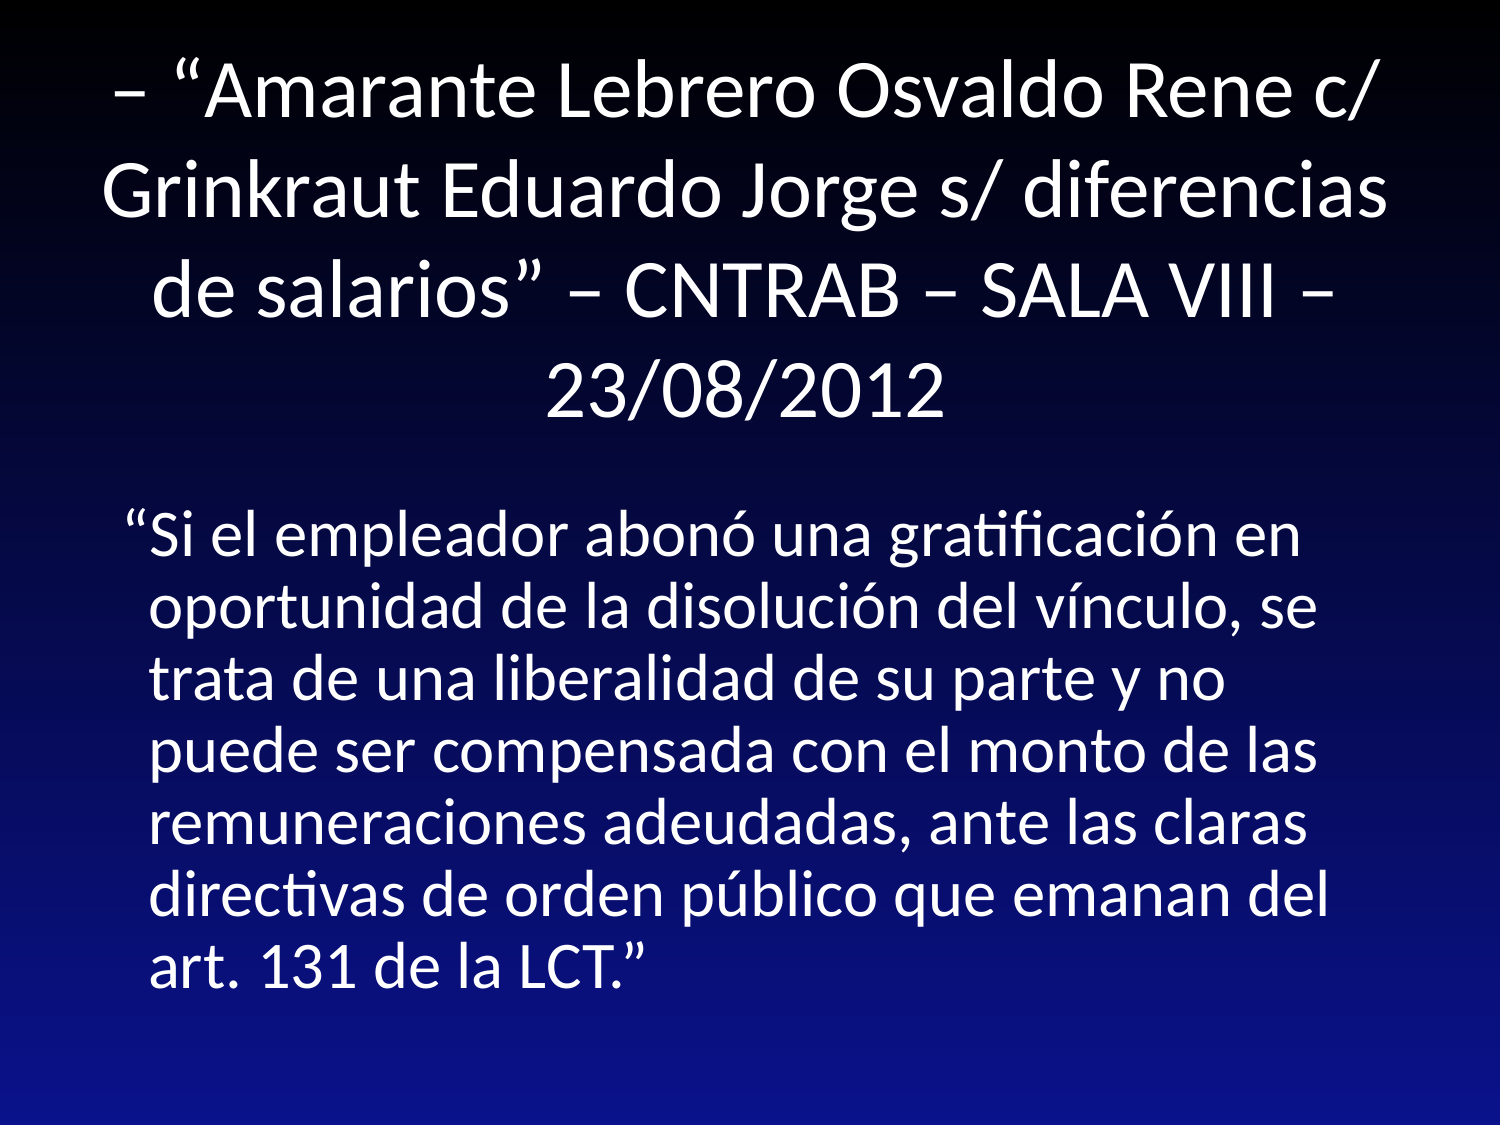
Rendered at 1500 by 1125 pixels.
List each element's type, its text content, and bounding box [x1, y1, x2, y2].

title – “Amarante Lebrero Osvaldo Rene c/ Grinkraut Eduardo Jorge s/ diferencias de salarios” – CNTRAB – SALA VIII – 23/08/2012 [64, 0, 1428, 469]
list “Si el empleador abonó una gratificación en oportunidad de la disolución del vínculo, se trata de una liberalidad de su parte y no puede ser compensada con el monto de las remuneraciones adeudadas, ante las claras directivas de orden público que emanan del art. 131 de la LCT.” [76, 491, 1428, 1022]
